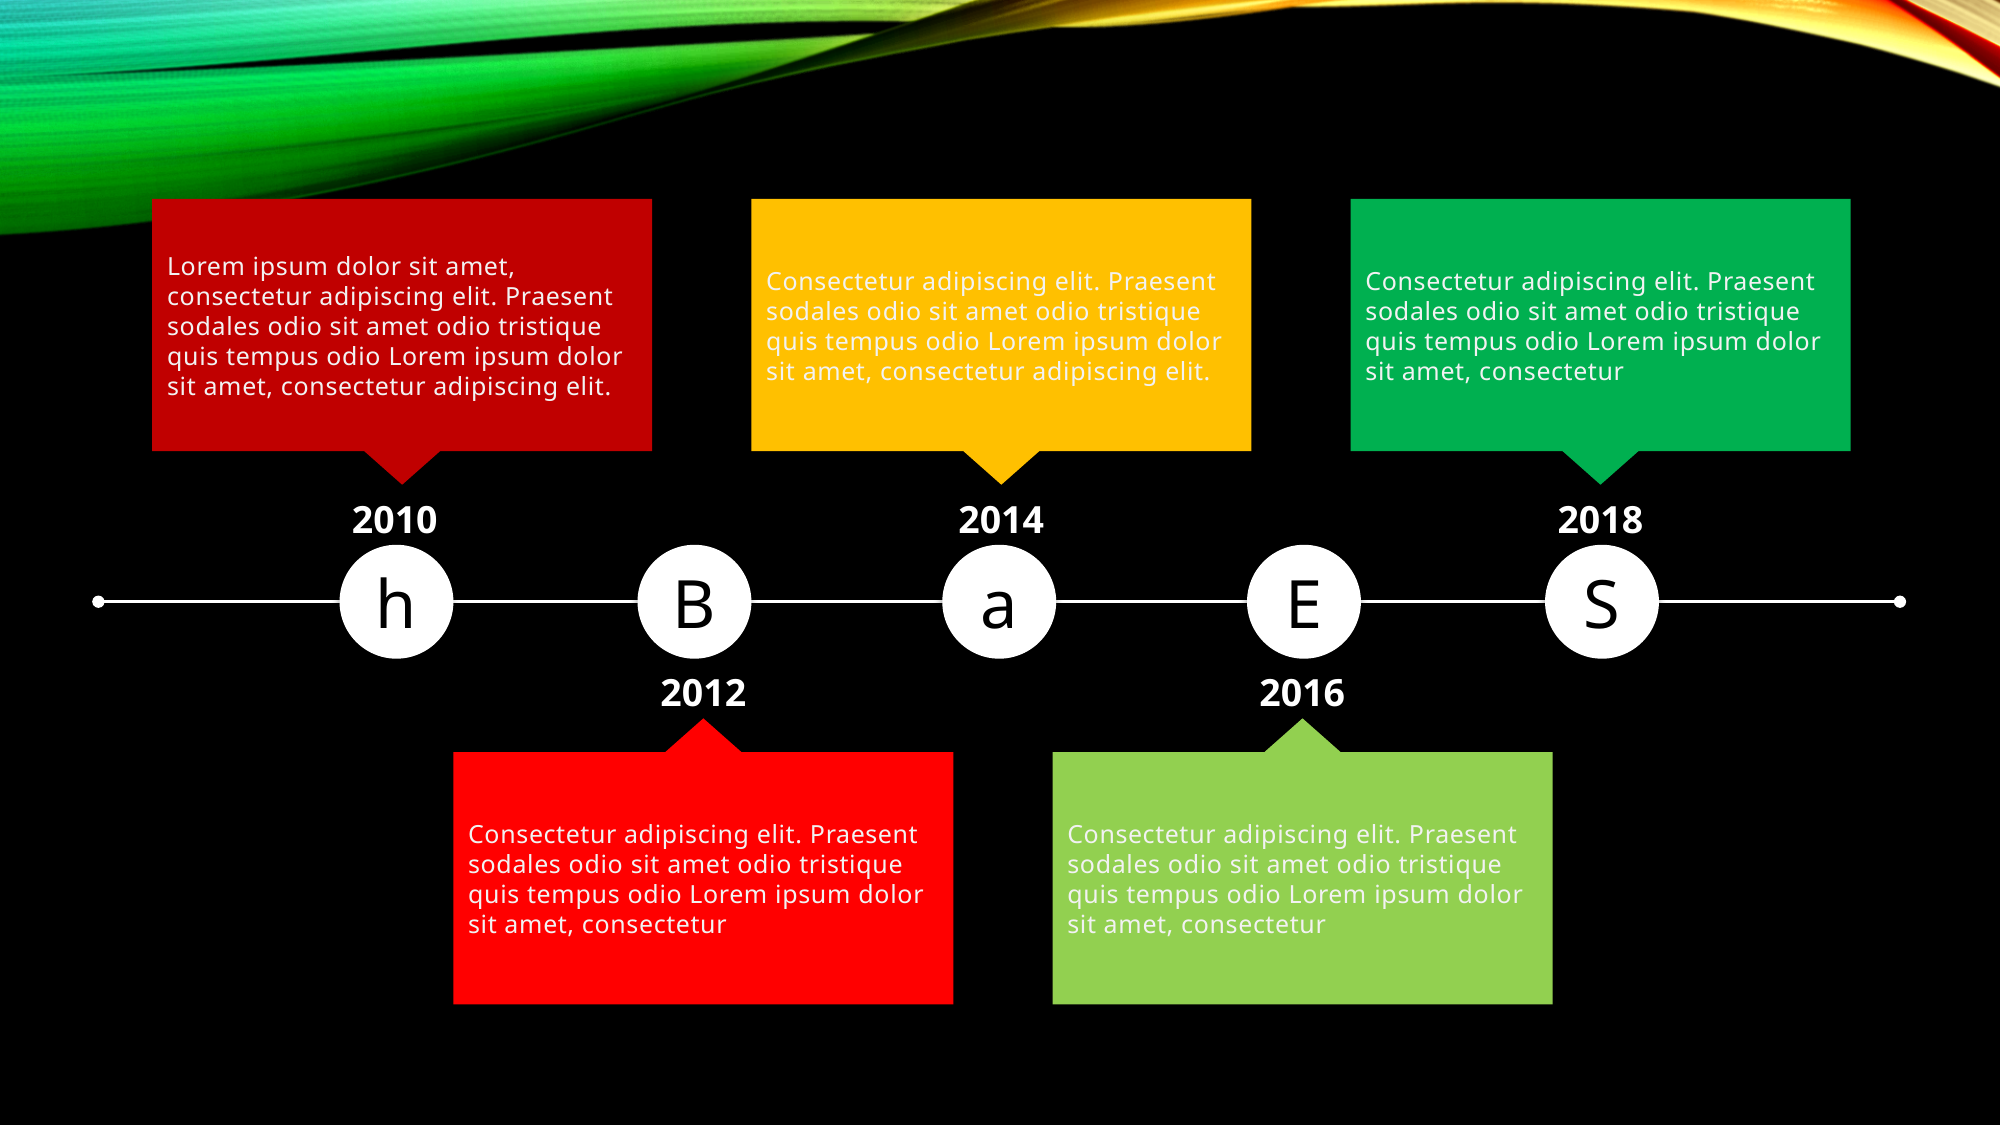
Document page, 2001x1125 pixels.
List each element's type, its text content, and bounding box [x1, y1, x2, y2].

text_box 2016 [1244, 662, 1360, 718]
text_box 2014 [943, 488, 1060, 548]
picture [0, 0, 2000, 237]
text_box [453, 718, 954, 1005]
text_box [1350, 198, 1851, 486]
text_box S [1544, 548, 1660, 601]
text_box 2010 [337, 488, 453, 548]
text_box S [1544, 603, 1660, 660]
text_box E [1246, 603, 1362, 660]
text_box E [1245, 543, 1362, 601]
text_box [751, 198, 1252, 486]
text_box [151, 198, 653, 486]
text_box h [338, 548, 455, 601]
text_box h [338, 603, 455, 660]
text_box a [941, 548, 1058, 601]
text_box B [636, 543, 753, 601]
text_box 2012 [645, 662, 762, 718]
text_box B [636, 603, 753, 660]
text_box 2018 [1542, 488, 1659, 548]
text_box a [941, 603, 1058, 660]
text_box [1052, 718, 1553, 1005]
